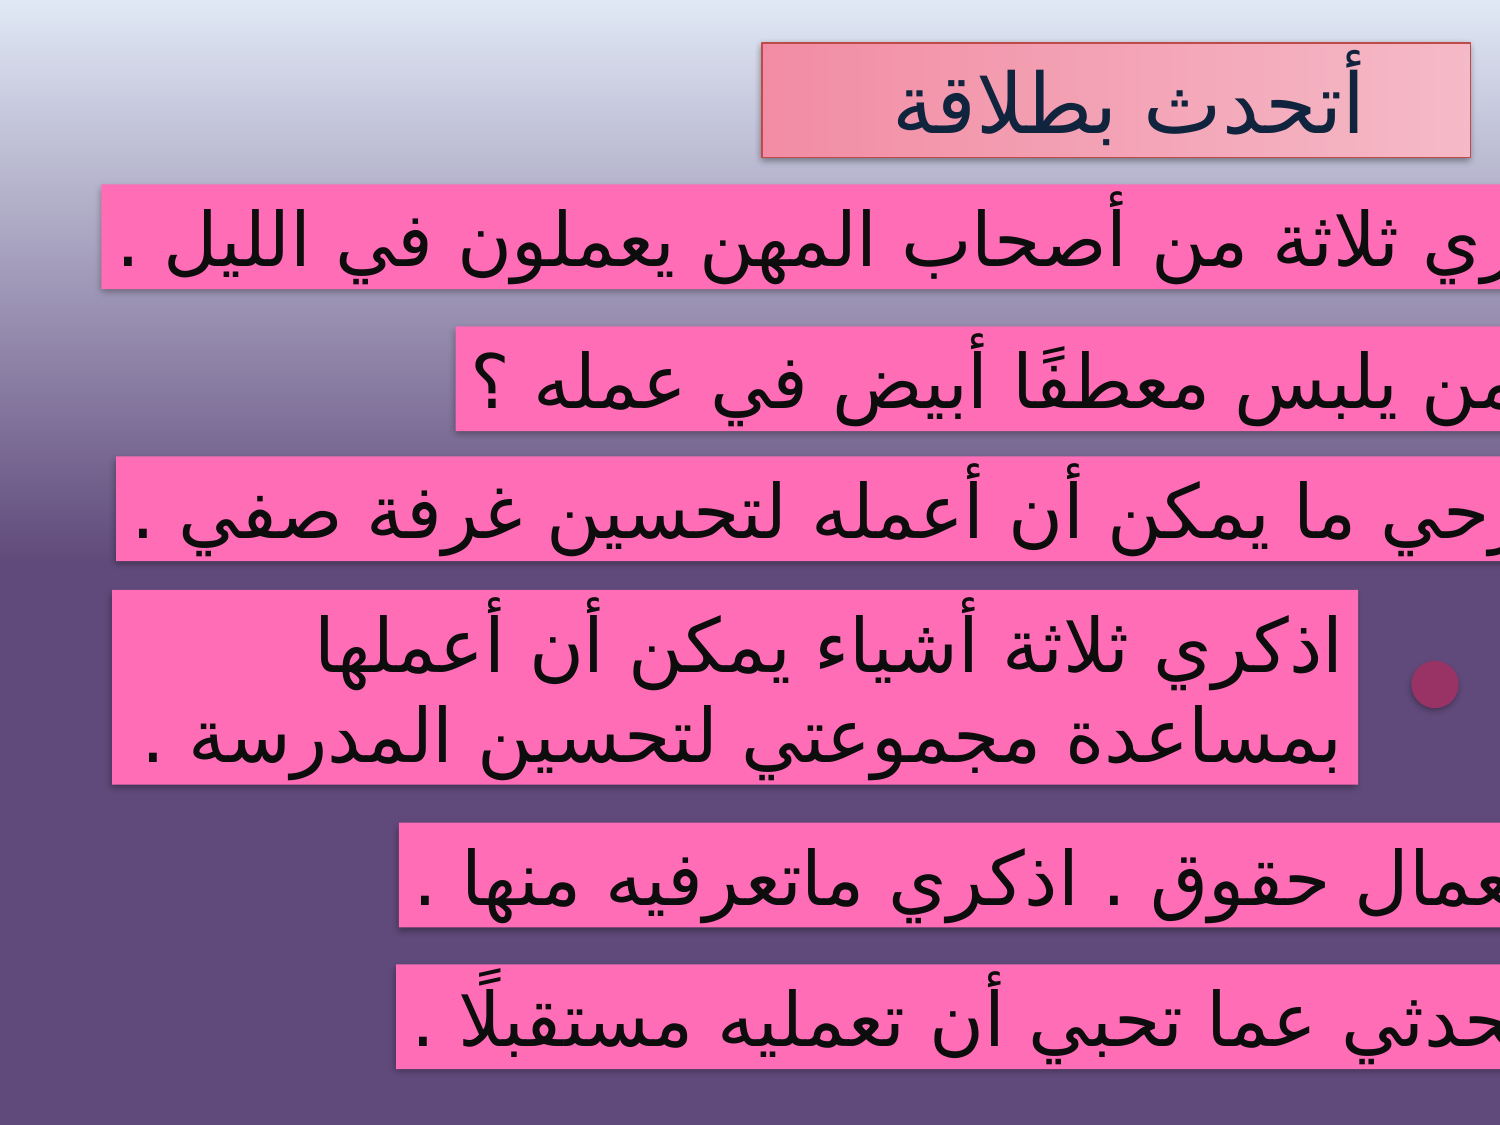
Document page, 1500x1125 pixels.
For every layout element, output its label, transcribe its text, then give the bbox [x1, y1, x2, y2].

text_box [1410, 660, 1460, 709]
text_box اذكري ثلاثة من أصحاب المهن يعملون في الليل . [98, 181, 1500, 292]
text_box اقترحي ما يمكن أن أعمله لتحسين غرفة صفي . [113, 453, 1500, 564]
text_box أتحدث بطلاقة [761, 42, 1471, 158]
text_box من يلبس معطفًا أبيض في عمله ؟ [453, 323, 1500, 434]
text_box تحدثي عما تحبي أن تعمليه مستقبلًا . [393, 961, 1500, 1072]
text_box للعمال حقوق . اذكري ماتعرفيه منها . [396, 819, 1500, 930]
text_box اذكري ثلاثة أشياء يمكن أن أعملها بمساعدة مجموعتي لتحسين المدرسة . [109, 587, 1361, 788]
